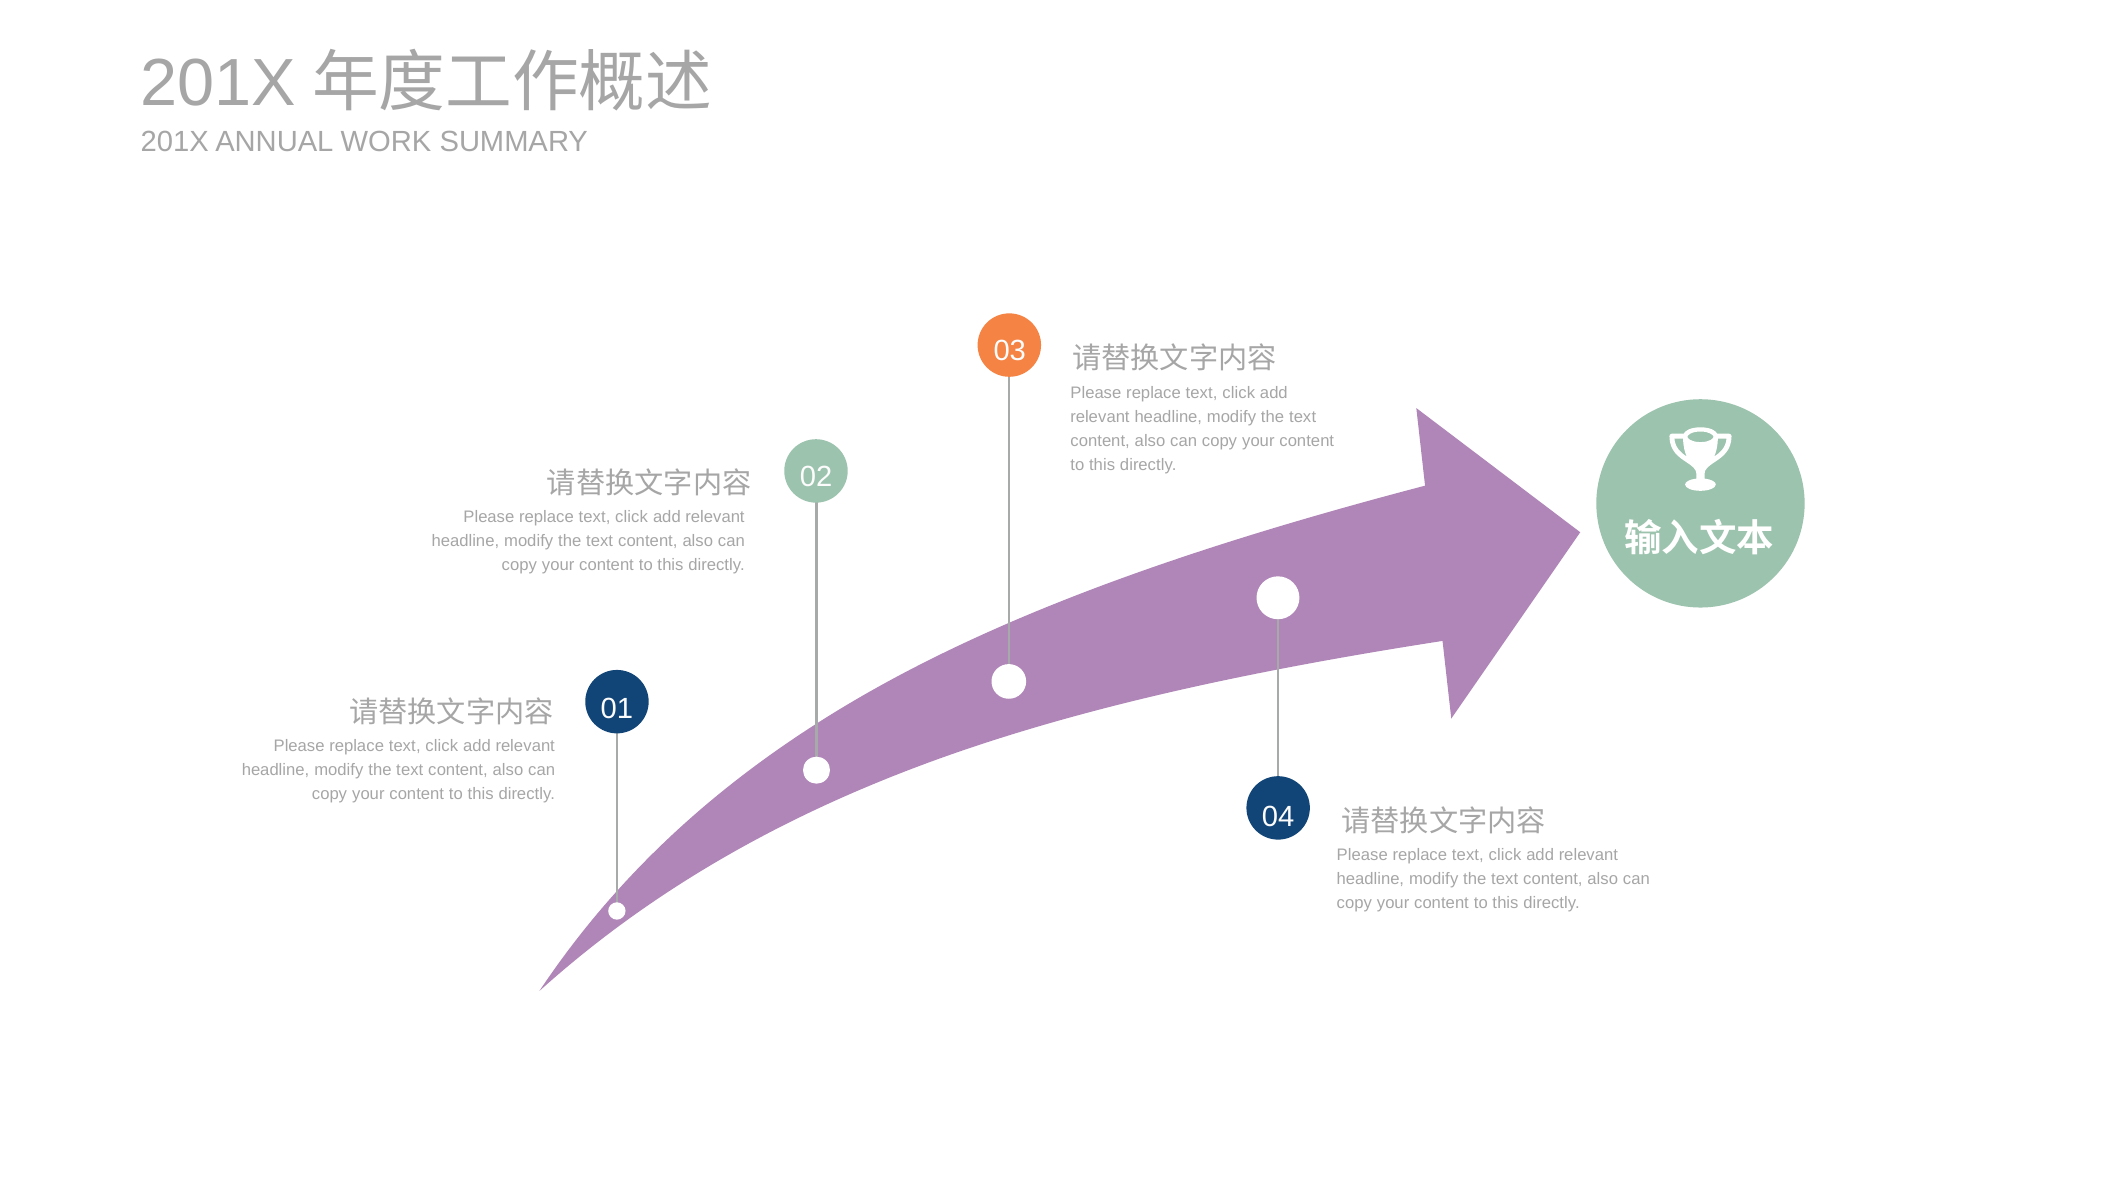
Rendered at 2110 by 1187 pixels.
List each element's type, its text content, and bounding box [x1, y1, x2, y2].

text_box [1256, 576, 1300, 620]
text_box 请替换文字内容 [315, 686, 554, 729]
text_box 01 [597, 680, 637, 727]
text_box 02 [796, 447, 836, 495]
text_box [991, 664, 1027, 699]
text_box [539, 408, 1581, 991]
text_box [784, 439, 848, 503]
text_box [608, 902, 626, 920]
text_box 201X ANNUAL WORK SUMMARY [140, 122, 602, 158]
text_box 03 [990, 321, 1030, 369]
text_box Please replace text, click add relevant headline, modify the text content, also can copy your content to this directly. [216, 730, 556, 803]
text_box [1669, 427, 1732, 491]
text_box 请替换文字内容 [1072, 332, 1294, 375]
text_box [803, 756, 831, 784]
text_box 201X年度工作概述 [140, 38, 789, 119]
text_box 请替换文字内容 [1341, 795, 1563, 838]
text_box 输入文本 [1622, 499, 1776, 561]
text_box Please replace text, click add relevant headline, modify the text content, also can copy your content to this directly. [1070, 378, 1352, 474]
text_box Please replace text, click add relevant headline, modify the text content, also can copy your content to this directly. [1336, 839, 1676, 912]
text_box [1596, 399, 1805, 608]
text_box [977, 313, 1042, 377]
text_box [1246, 776, 1310, 833]
text_box [585, 669, 649, 734]
text_box 04 [1258, 787, 1298, 835]
text_box Please replace text, click add relevant headline, modify the text content, also can copy your content to this directly. [406, 501, 746, 574]
text_box 请替换文字内容 [494, 457, 752, 500]
text_box [1261, 835, 1295, 840]
